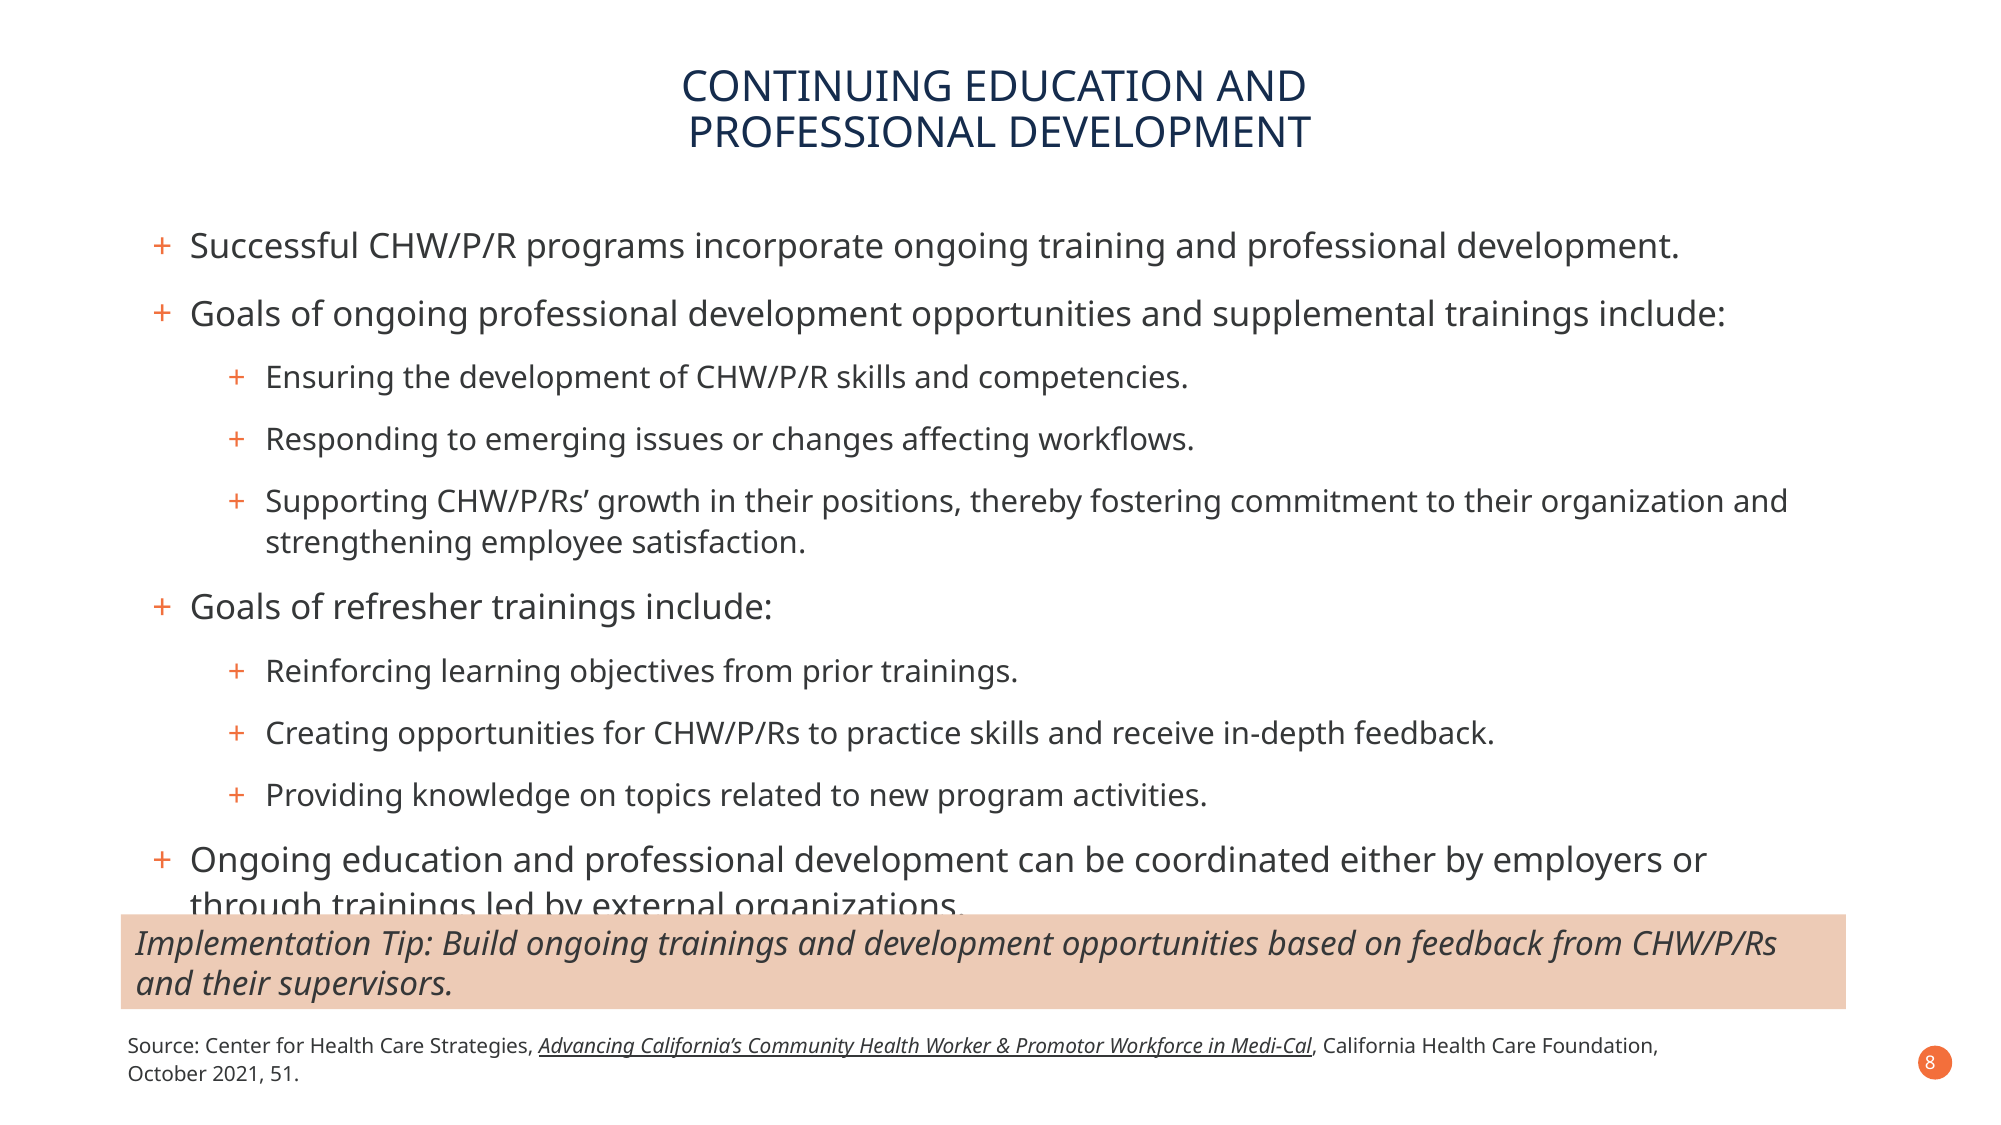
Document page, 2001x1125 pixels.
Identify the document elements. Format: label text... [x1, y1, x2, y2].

text_box Source: Center for Health Care Strategies, Advancing California’s Community Health Worker & Promotor Workforce in Medi-Cal, California Health Care Foundation, October 2021, 51. [112, 1025, 1711, 1094]
list Successful CHW/P/R programs incorporate ongoing training and professional development. Goals of ongoing professional development opportunities and supplemental trainings include: Ensuring the development of CHW/P/R skills and competencies. Responding to emerging issues or changes affecting workflows. Supporting CHW/P/Rs’ growth in their positions, thereby fostering commitment to their organization and strengthening employee satisfaction. Goals of refresher trainings include: Reinforcing learning objectives from prior trainings. Creating opportunities for CHW/P/Rs to practice skills and receive in-depth feedback. Providing knowledge on topics related to new program activities. Ongoing education and professional development can be coordinated either by employers or through trainings led by external organizations. [137, 212, 1863, 943]
title Continuing Education and Professional Development [137, 57, 1863, 165]
text_box Implementation Tip: Build ongoing trainings and development opportunities based on feedback from CHW/P/Rs and their supervisors. [120, 914, 1846, 1010]
